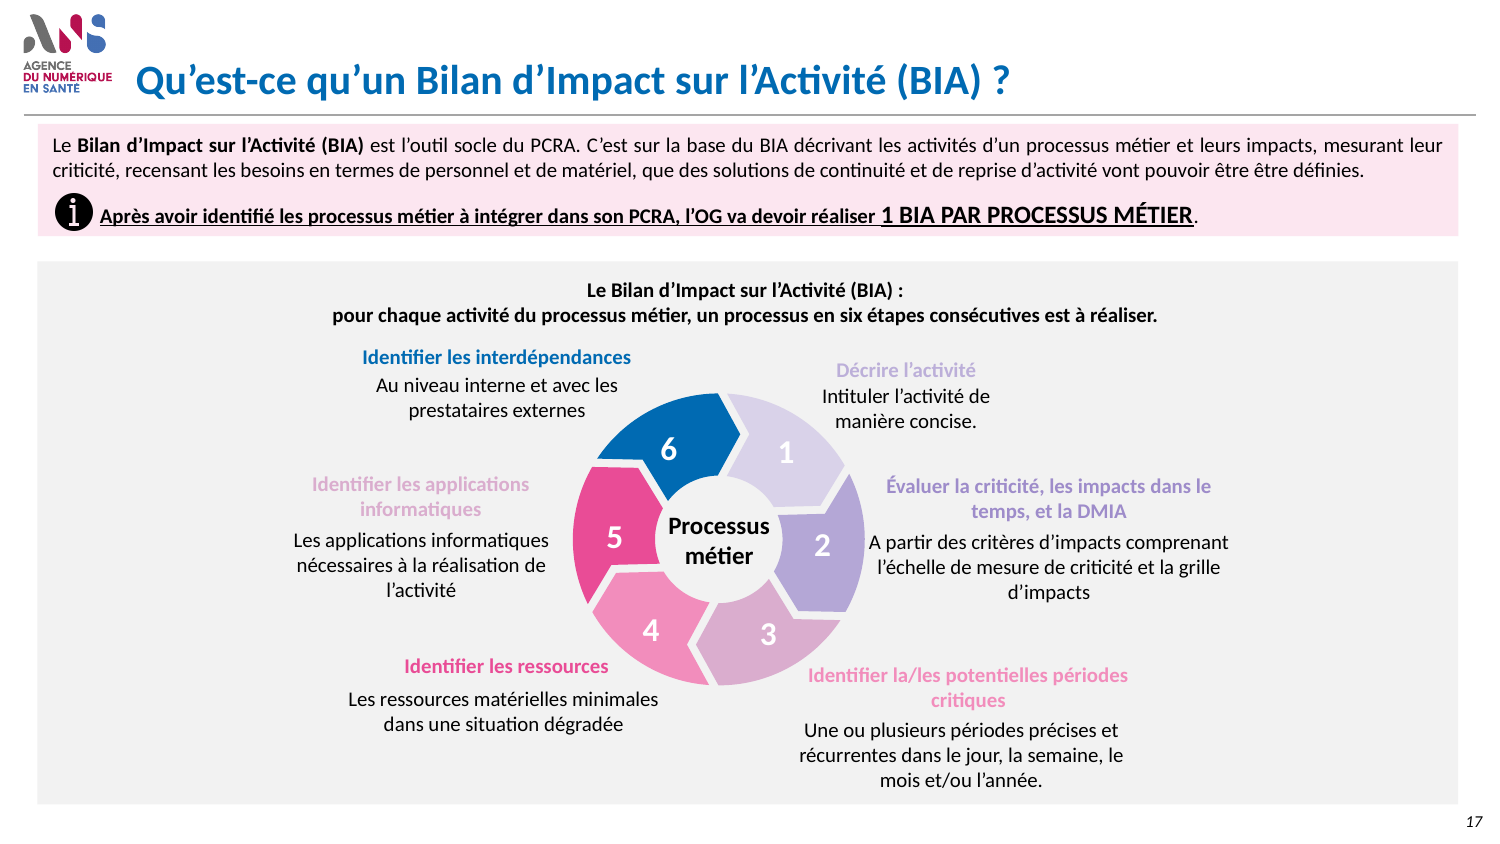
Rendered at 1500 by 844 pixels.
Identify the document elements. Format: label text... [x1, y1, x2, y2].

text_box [254, 330, 1246, 805]
picture [50, 188, 99, 236]
title Qu’est-ce qu’un Bilan d’Impact sur l’Activité (BIA) ? [135, 14, 1459, 103]
text_box Le Bilan d’Impact sur l’Activité (BIA) est l’outil socle du PCRA. C’est sur la base du BIA décrivant les activités d’un processus métier et leurs impacts, mesurant leur criticité, recensant les besoins en termes de personnel et de matériel, que des solutions de continuité et de reprise d’activité vont pouvoir être être définies. Après avoir identifié les processus métier à intégrer dans son PCRA, l’OG va devoir réaliser 1 BIA PAR PROCESSUS MÉTIER. [37, 123, 1459, 237]
text_box Le Bilan d’Impact sur l’Activité (BIA) : pour chaque activité du processus métier, un processus en six étapes consécutives est à réaliser. [37, 261, 1459, 805]
text_box 17 [1447, 798, 1500, 844]
picture [23, 14, 112, 93]
